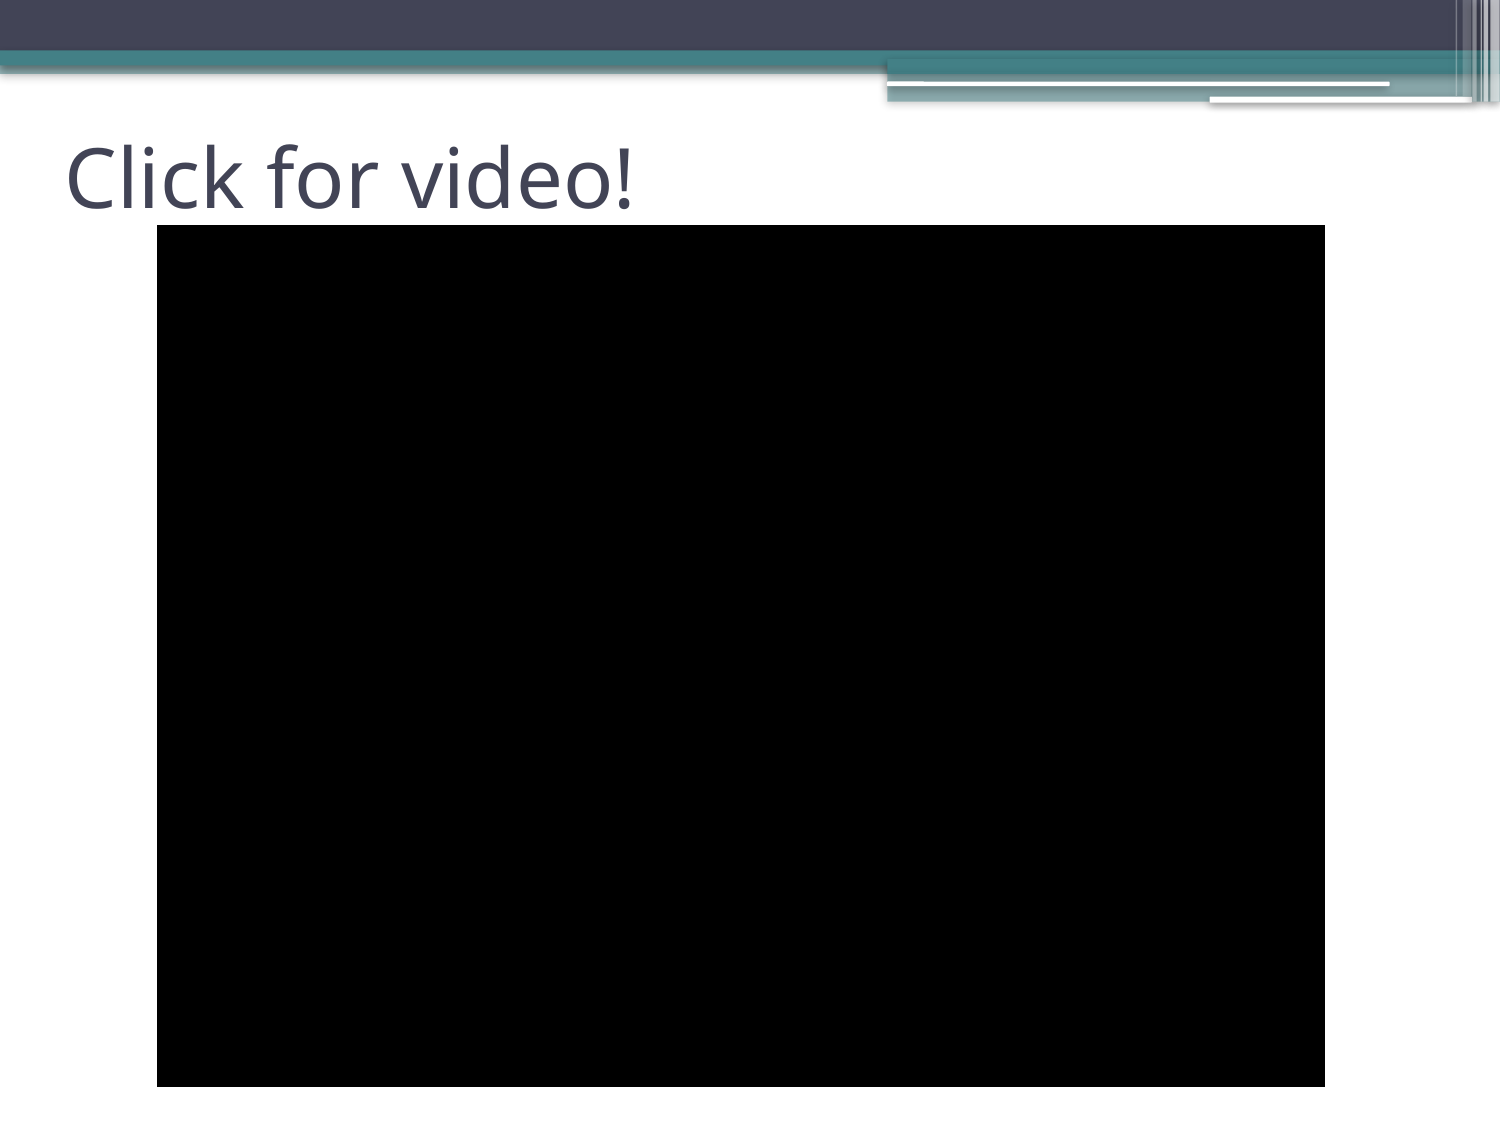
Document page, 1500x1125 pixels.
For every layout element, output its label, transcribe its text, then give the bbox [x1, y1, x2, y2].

title Click for video! [50, 87, 1400, 263]
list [155, 224, 1326, 1088]
